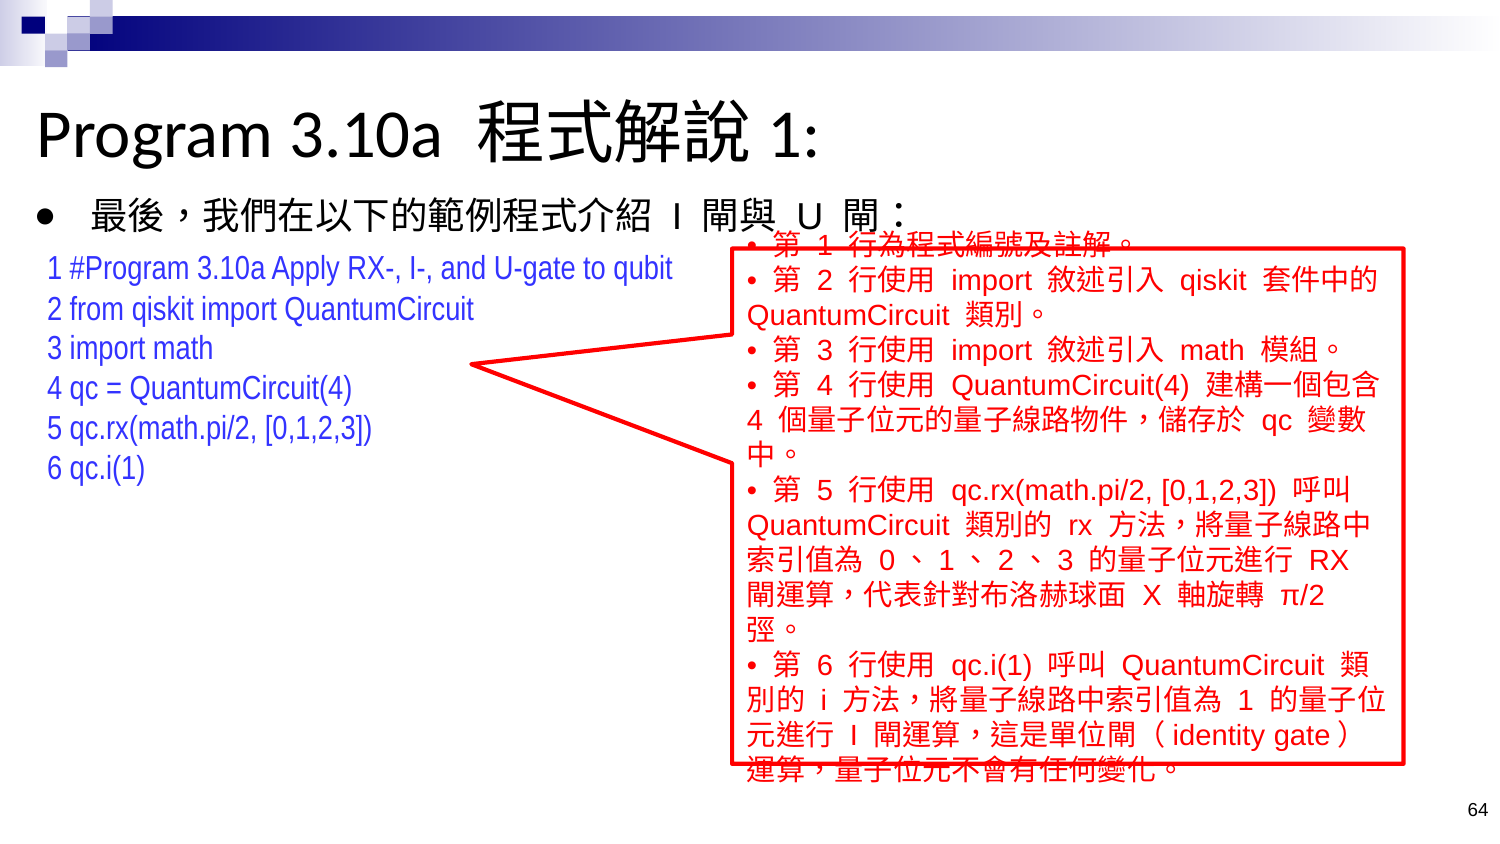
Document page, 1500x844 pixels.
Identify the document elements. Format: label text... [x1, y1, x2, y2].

text_box 1 #Program 3.10a Apply RX-, I-, and U-gate to qubit 2 from qiskit import QuantumCircuit 3 import math 4 qc = QuantumCircuit(4) 5 qc.rx(math.pi/2, [0,1,2,3]) 6 qc.i(1) [24, 239, 922, 494]
text_box • 第 1 行為程式編號及註解。 • 第 2 行使用 import 敘述引入 qiskit 套件中的 QuantumCircuit 類別。 • 第 3 行使用 import 敘述引入 math 模組。 • 第 4 行使用 QuantumCircuit(4) 建構一個包含 4 個量子位元的量子線路物件，儲存於 qc 變數中。 • 第 5 行使用 qc.rx(math.pi/2, [0,1,2,3]) 呼叫 QuantumCircuit 類別的 rx 方法，將量子線路中索引值為 0、1、2、3 的量子位元進行 RX 閘運算，代表針對布洛赫球面 X 軸旋轉 π/2 弳。 • 第 6 行使用 qc.i(1) 呼叫 QuantumCircuit 類別的 i 方法，將量子線路中索引值為 1 的量子位元進行 I 閘運算，這是單位閘（identity gate）運算，量子位元不會有任何變化。 [469, 246, 1406, 766]
slide_number 64 [1149, 796, 1500, 827]
title Program 3.10a 程式解說1: [25, 46, 1376, 215]
text_box 最後，我們在以下的範例程式介紹 I 閘與 U 閘： [0, 176, 1350, 252]
